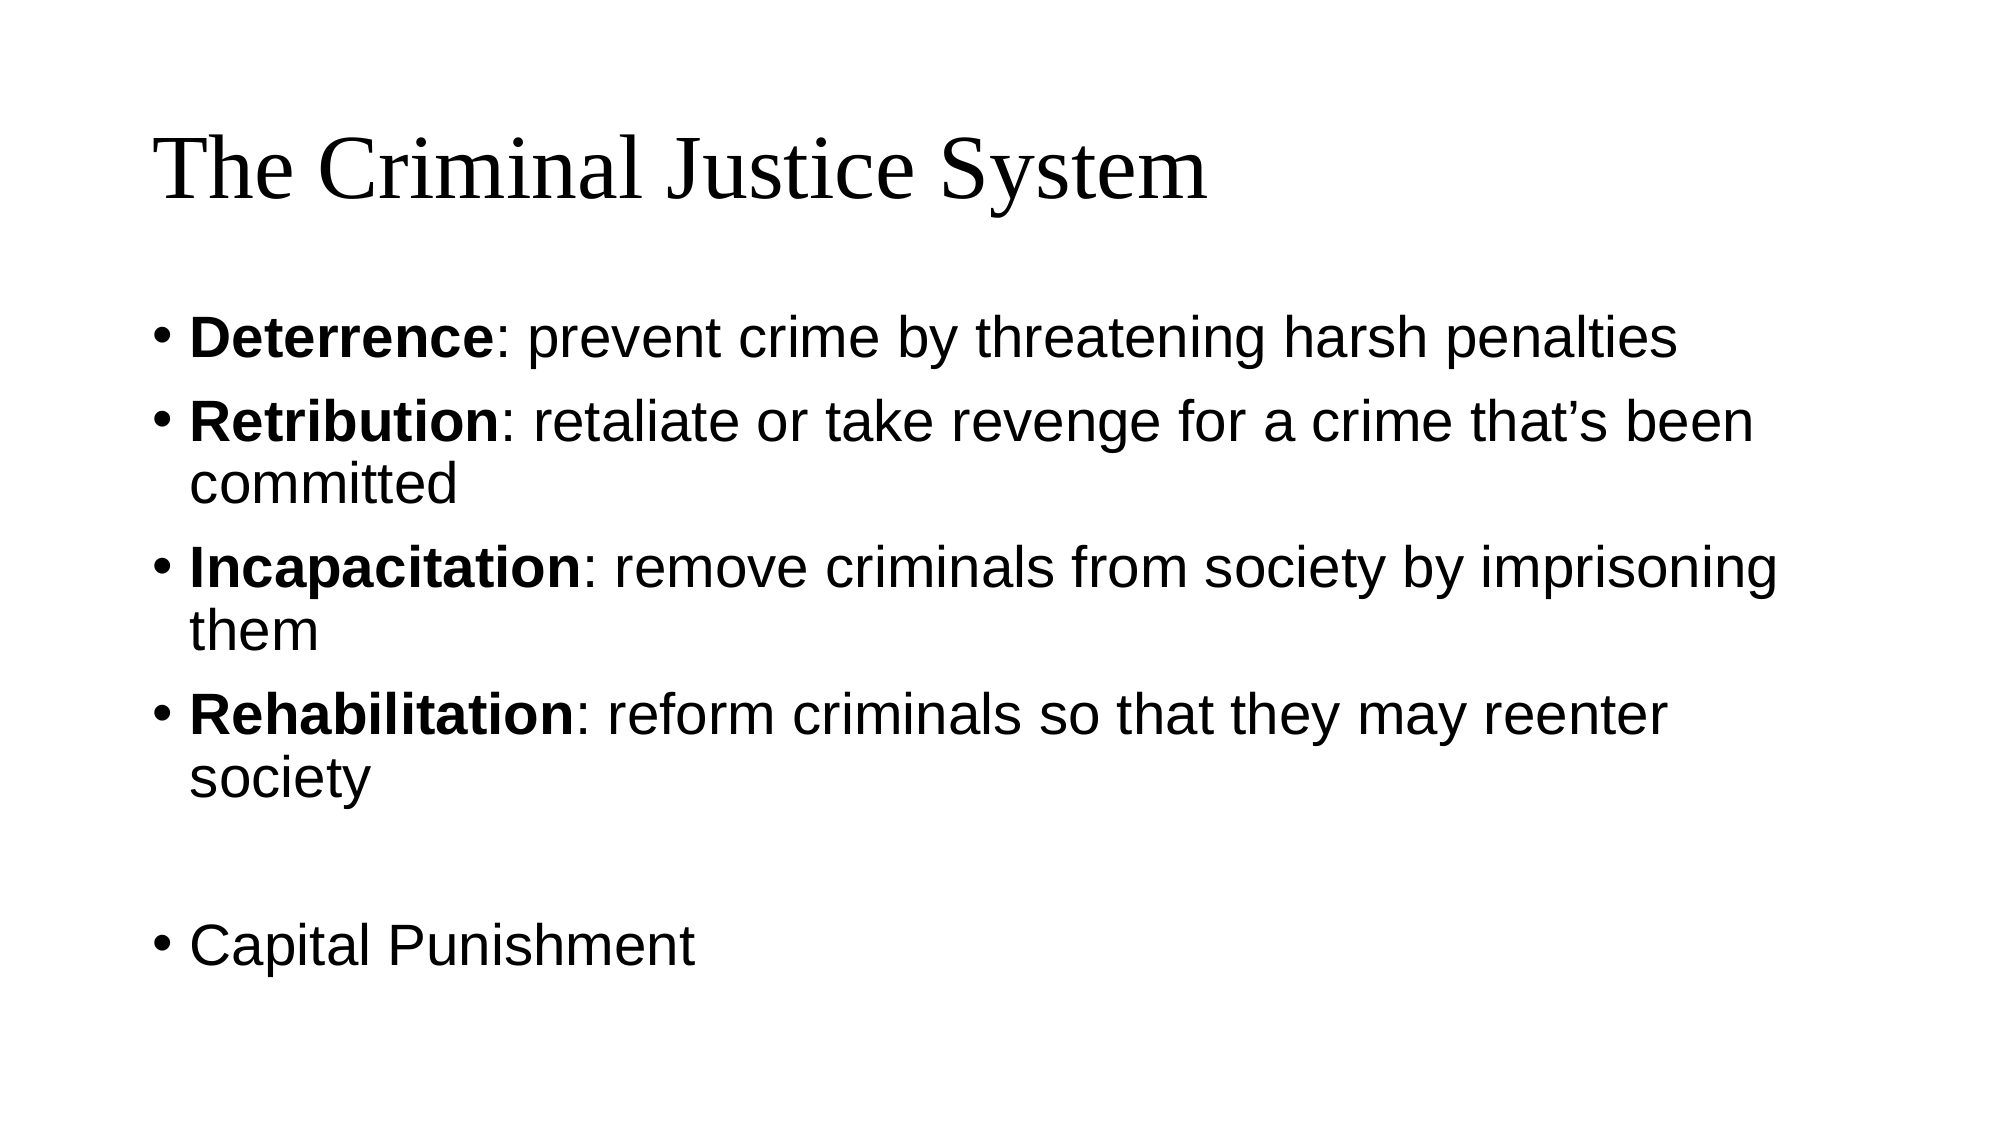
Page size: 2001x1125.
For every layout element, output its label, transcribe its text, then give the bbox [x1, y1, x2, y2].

title The Criminal Justice System [137, 59, 1863, 278]
list Deterrence: prevent crime by threatening harsh penalties Retribution: retaliate or take revenge for a crime that’s been committed Incapacitation: remove criminals from society by imprisoning them Rehabilitation: reform criminals so that they may reenter society Capital Punishment [137, 299, 1863, 1014]
